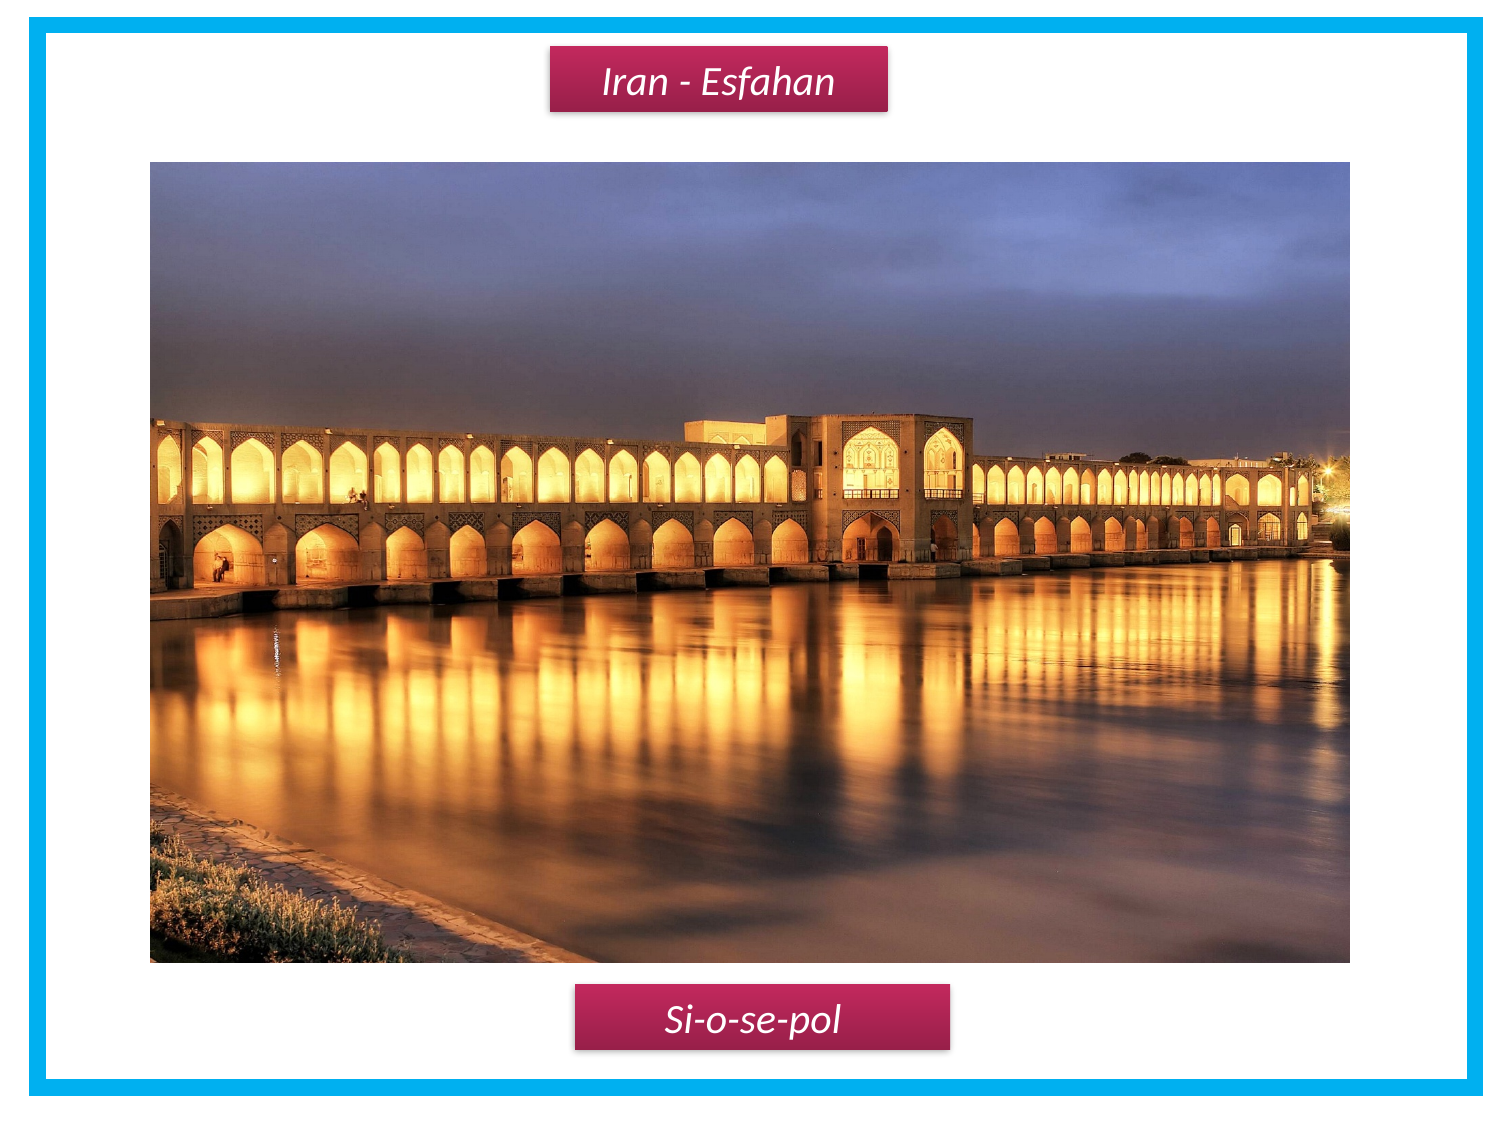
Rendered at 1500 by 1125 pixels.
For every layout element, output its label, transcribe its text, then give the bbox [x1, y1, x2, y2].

picture [149, 162, 1351, 963]
text_box Si-o-se-pol [575, 984, 951, 1050]
text_box [37, 24, 1475, 1088]
text_box Iran - Esfahan [550, 46, 888, 112]
